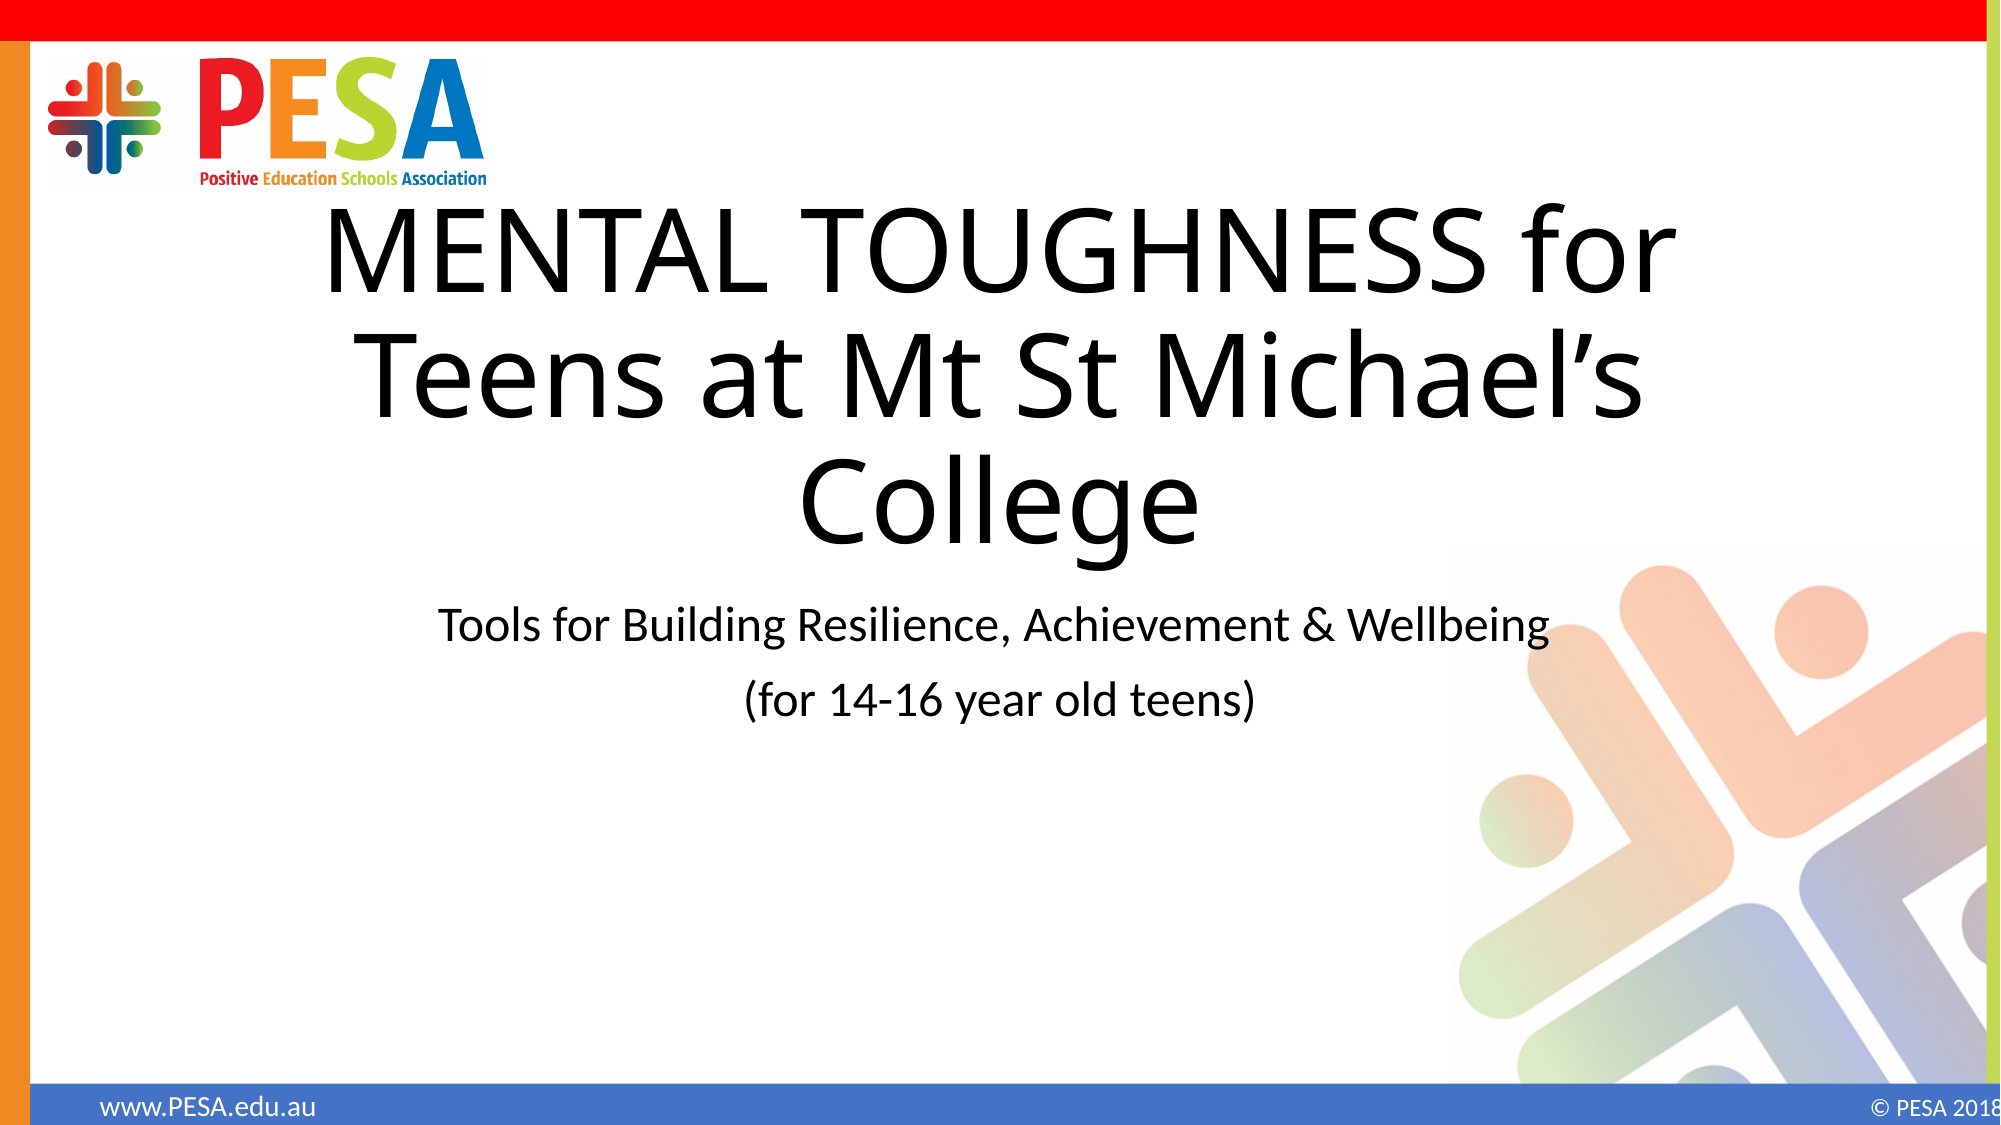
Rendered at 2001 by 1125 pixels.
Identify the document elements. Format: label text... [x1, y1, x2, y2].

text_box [1451, 549, 1990, 1118]
title MENTAL TOUGHNESS for Teens at Mt St Michael’s College [249, 184, 1750, 576]
subtitle Tools for Building Resilience, Achievement & Wellbeing (for 14-16 year old teens) [249, 590, 1451, 863]
picture [48, 57, 486, 185]
text_box www.PESA.edu.au © PESA 2018 [31, 1083, 2000, 1125]
text_box [0, 40, 31, 1125]
text_box [0, 0, 1986, 42]
text_box [1986, 0, 2000, 1083]
